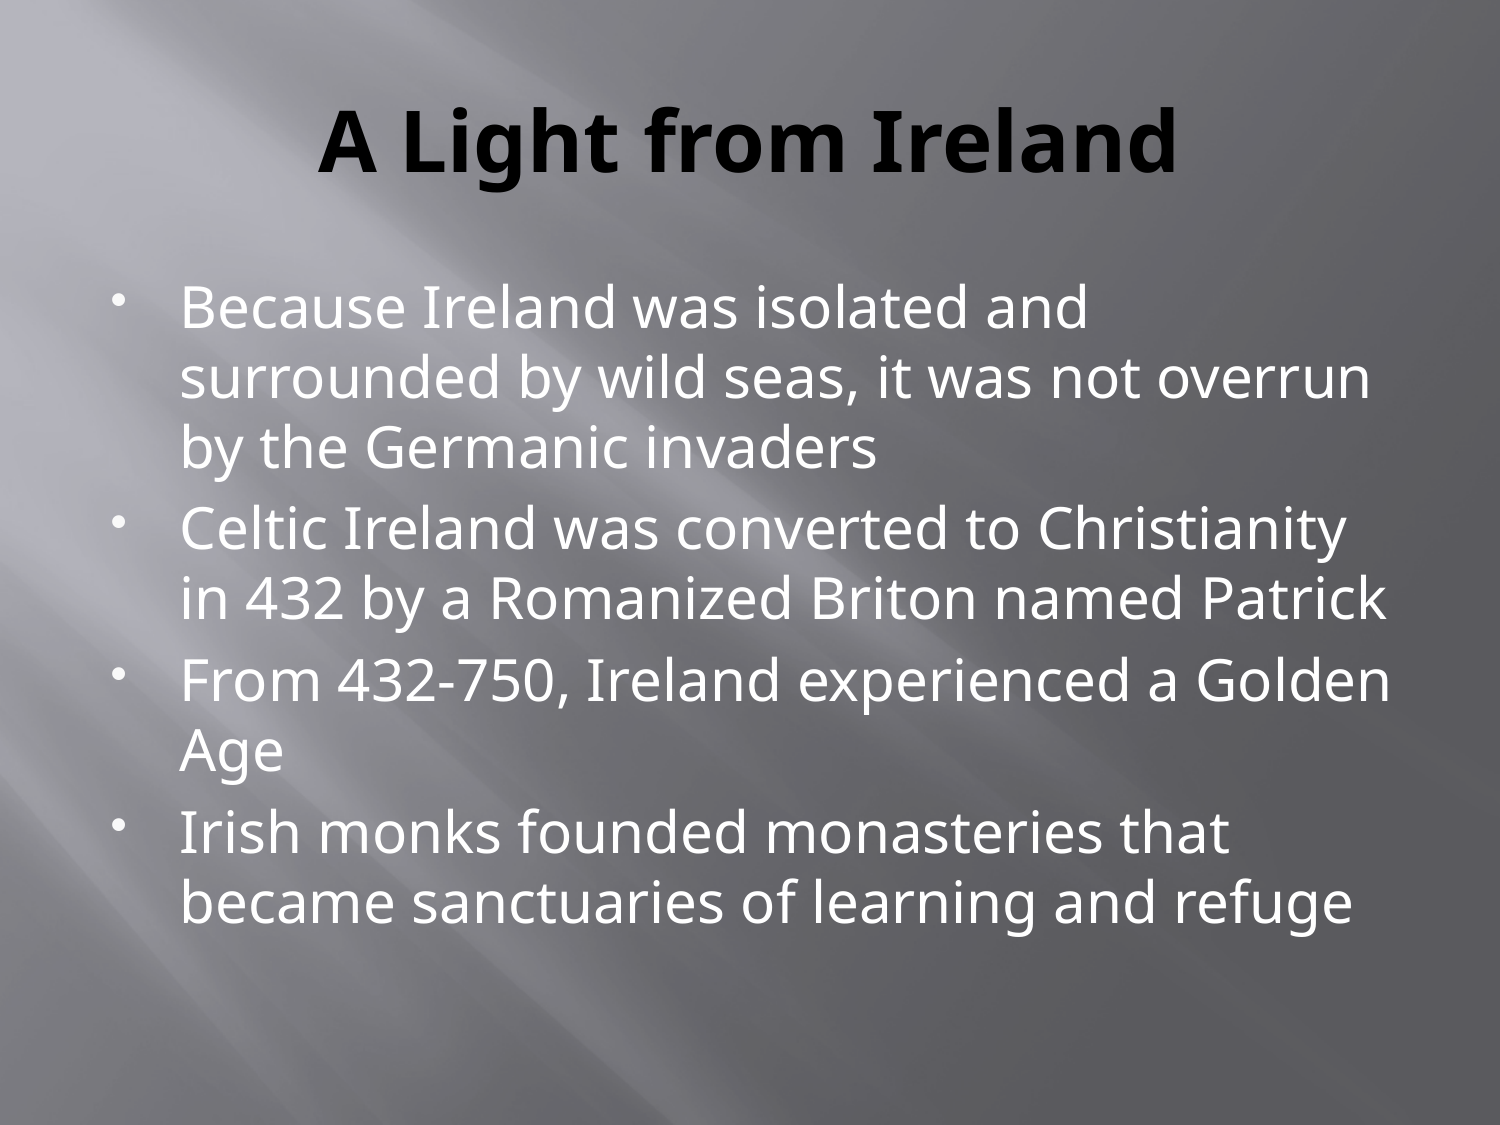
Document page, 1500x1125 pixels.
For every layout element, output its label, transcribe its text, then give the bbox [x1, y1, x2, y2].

title A Light from Ireland [75, 45, 1425, 233]
list Because Ireland was isolated and surrounded by wild seas, it was not overrun by the Germanic invaders Celtic Ireland was converted to Christianity in 432 by a Romanized Briton named Patrick From 432-750, Ireland experienced a Golden Age Irish monks founded monasteries that became sanctuaries of learning and refuge [75, 262, 1425, 1035]
